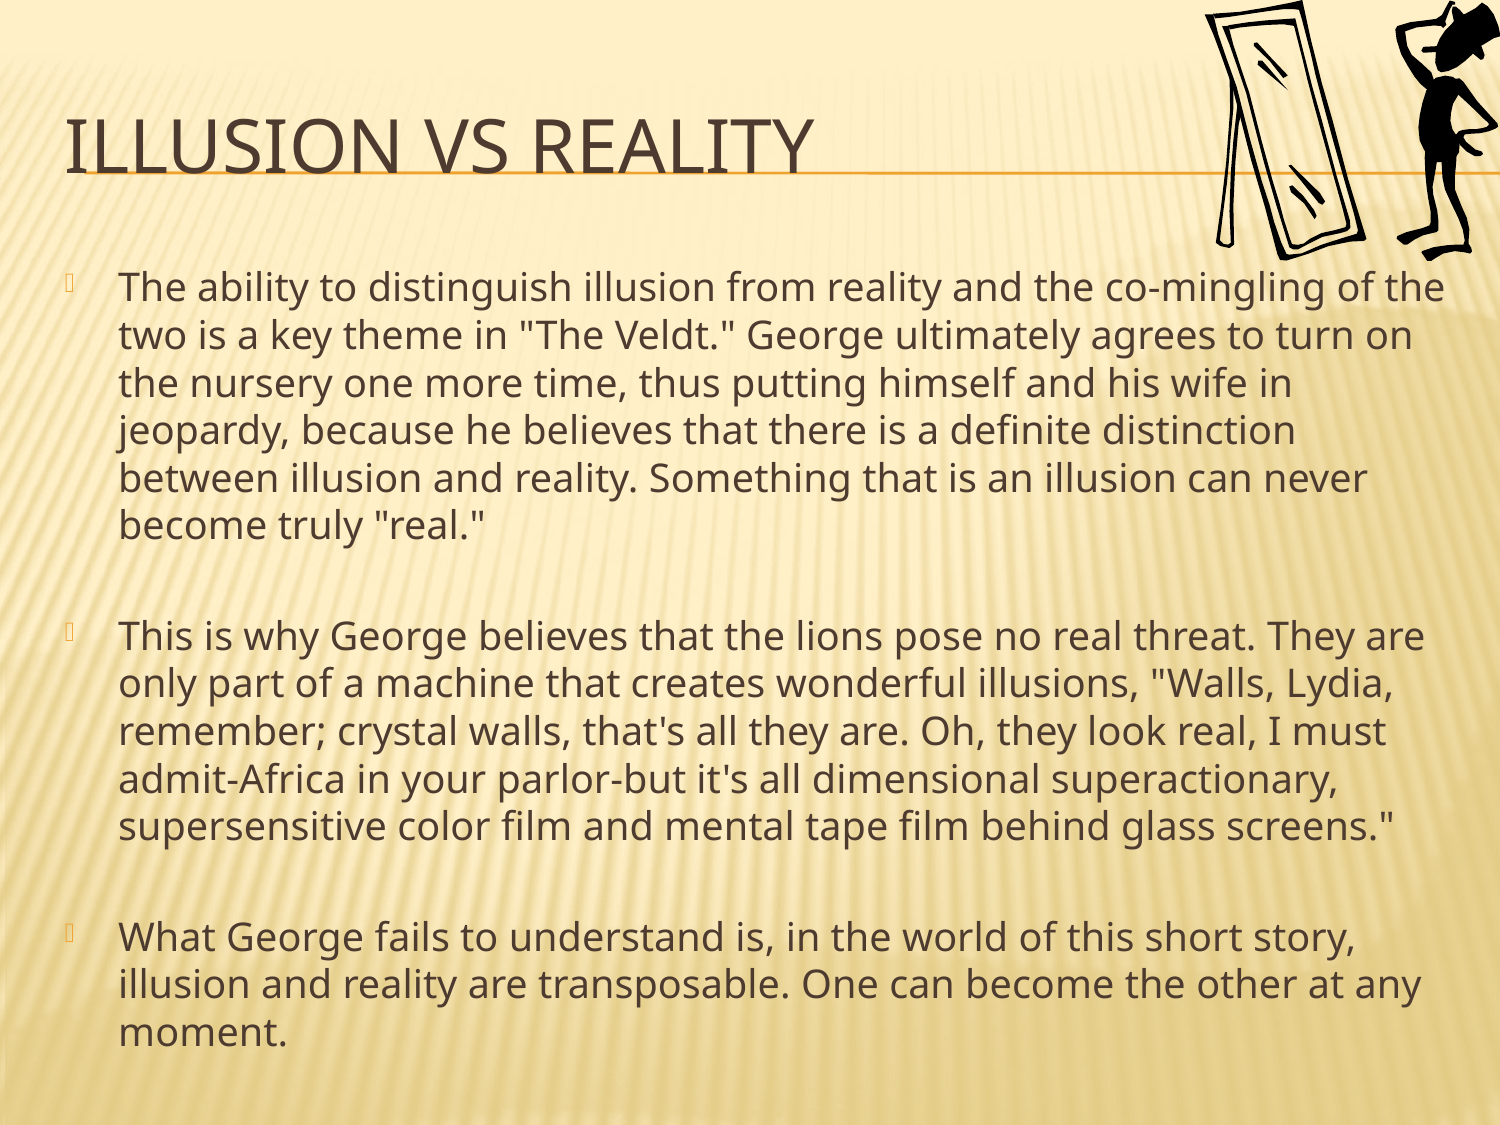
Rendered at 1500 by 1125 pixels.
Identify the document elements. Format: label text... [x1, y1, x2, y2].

picture [1204, 0, 1500, 262]
list The ability to distinguish illusion from reality and the co-mingling of the two is a key theme in "The Veldt." George ultimately agrees to turn on the nursery one more time, thus putting himself and his wife in jeopardy, because he believes that there is a definite distinction between illusion and reality. Something that is an illusion can never become truly "real." This is why George believes that the lions pose no real threat. They are only part of a machine that creates wonderful illusions, "Walls, Lydia, remember; crystal walls, that's all they are. Oh, they look real, I must admit-Africa in your parlor-but it's all dimensional superactionary, supersensitive color film and mental tape film behind glass screens." What George fails to understand is, in the world of this short story, illusion and reality are transposable. One can become the other at any moment. [50, 254, 1475, 1071]
title Illusion vs reality [50, 75, 1194, 213]
